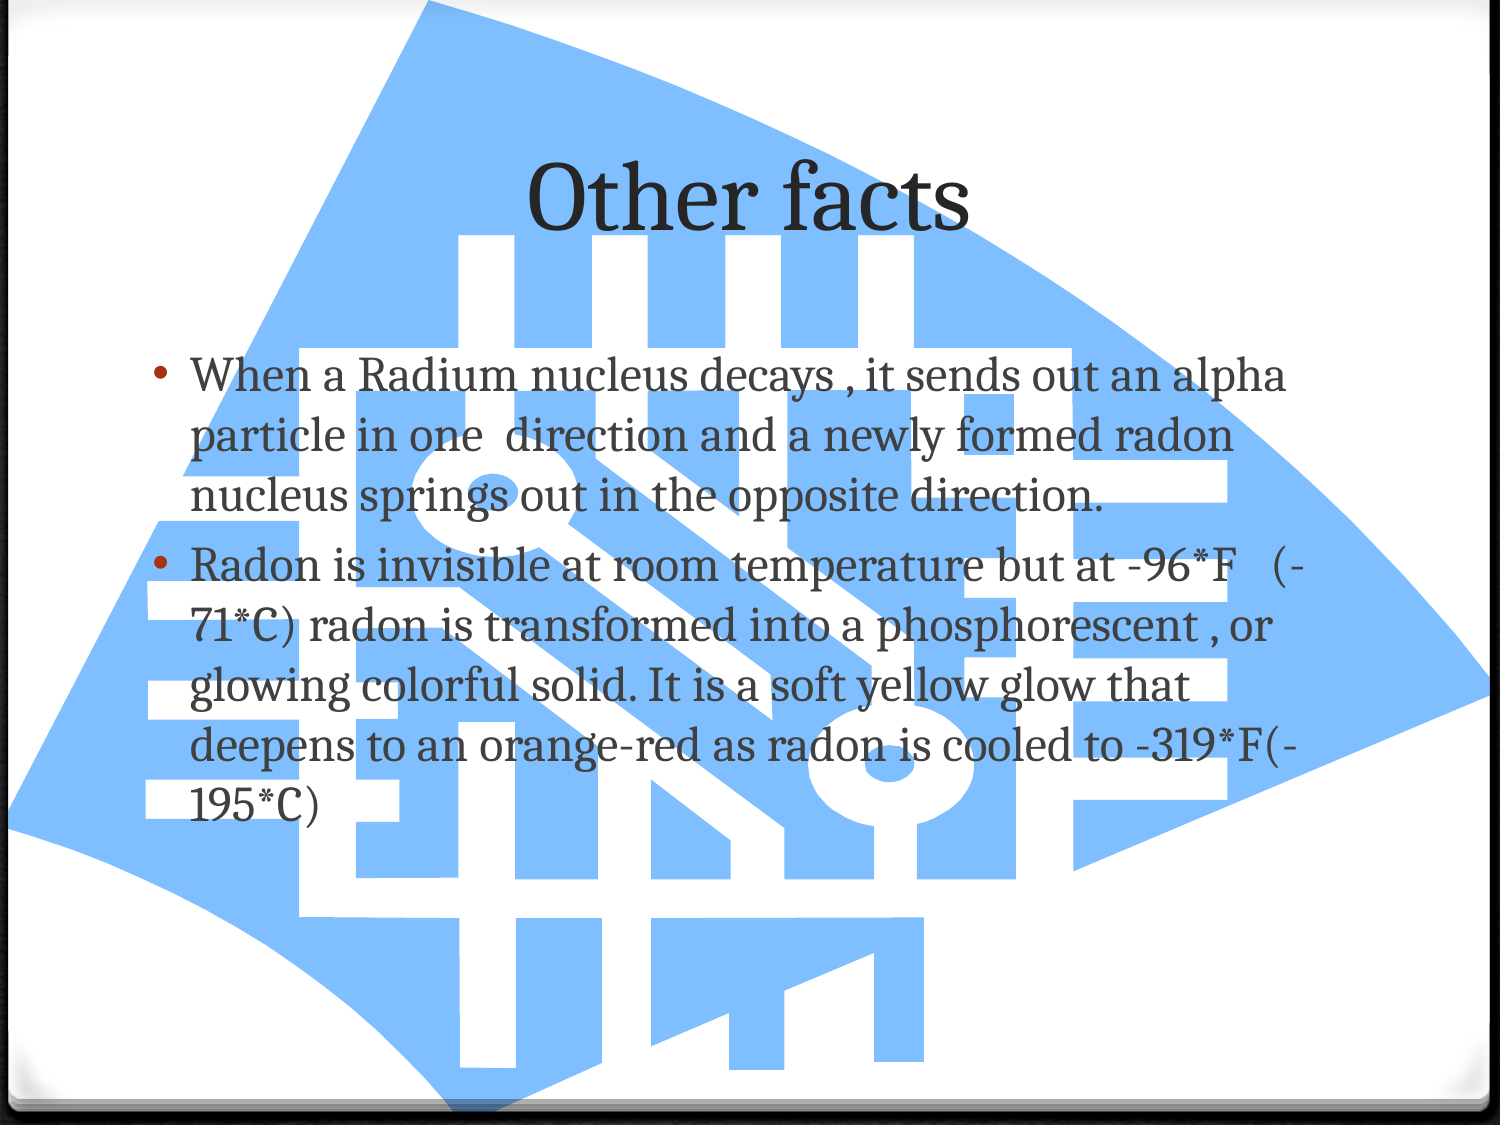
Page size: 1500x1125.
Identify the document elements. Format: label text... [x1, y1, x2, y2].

title Other facts [90, 71, 1410, 309]
picture [0, 0, 1500, 1125]
list When a Radium nucleus decays , it sends out an alpha particle in one direction and a newly formed radon nucleus springs out in the opposite direction. Radon is invisible at room temperature but at -96*F (-71*C) radon is transformed into a phosphorescent , or glowing colorful solid. It is a soft yellow glow that deepens to an orange-red as radon is cooled to -319*F(-195*C) [137, 334, 1363, 983]
